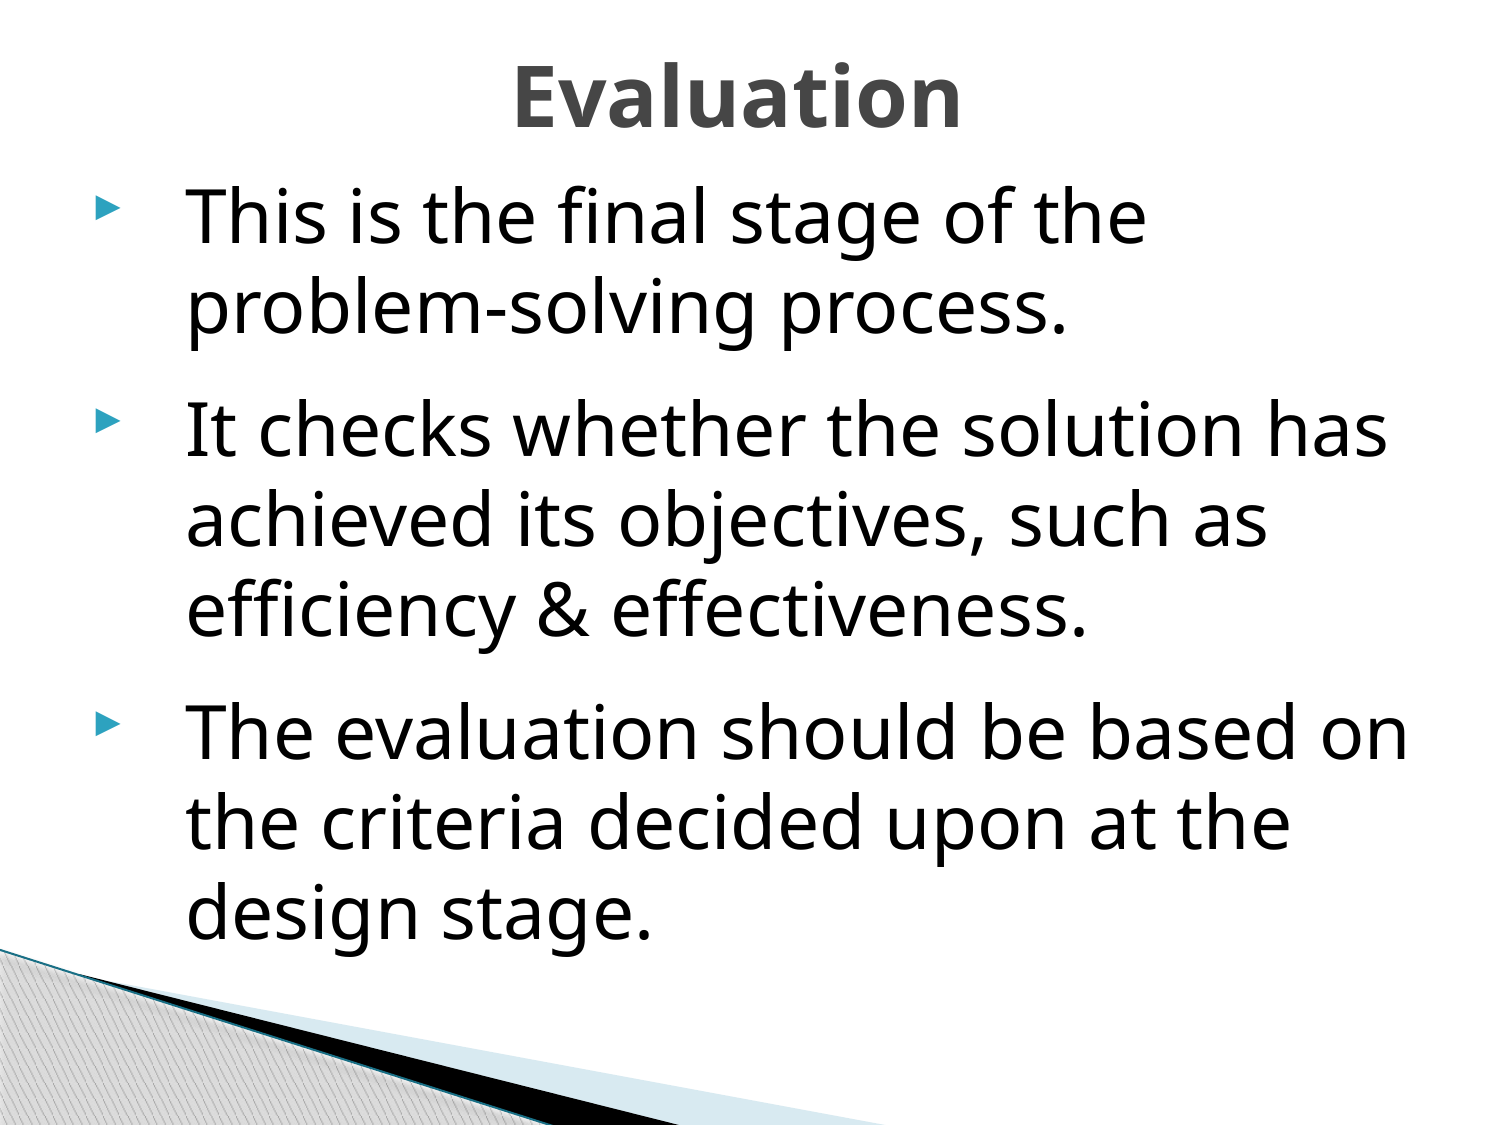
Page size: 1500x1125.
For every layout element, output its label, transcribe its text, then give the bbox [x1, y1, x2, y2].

title Evaluation [100, 0, 1376, 188]
list This is the final stage of the problem-solving process. It checks whether the solution has achieved its objectives, such as efficiency & effectiveness. The evaluation should be based on the criteria decided upon at the design stage. [76, 160, 1447, 1106]
